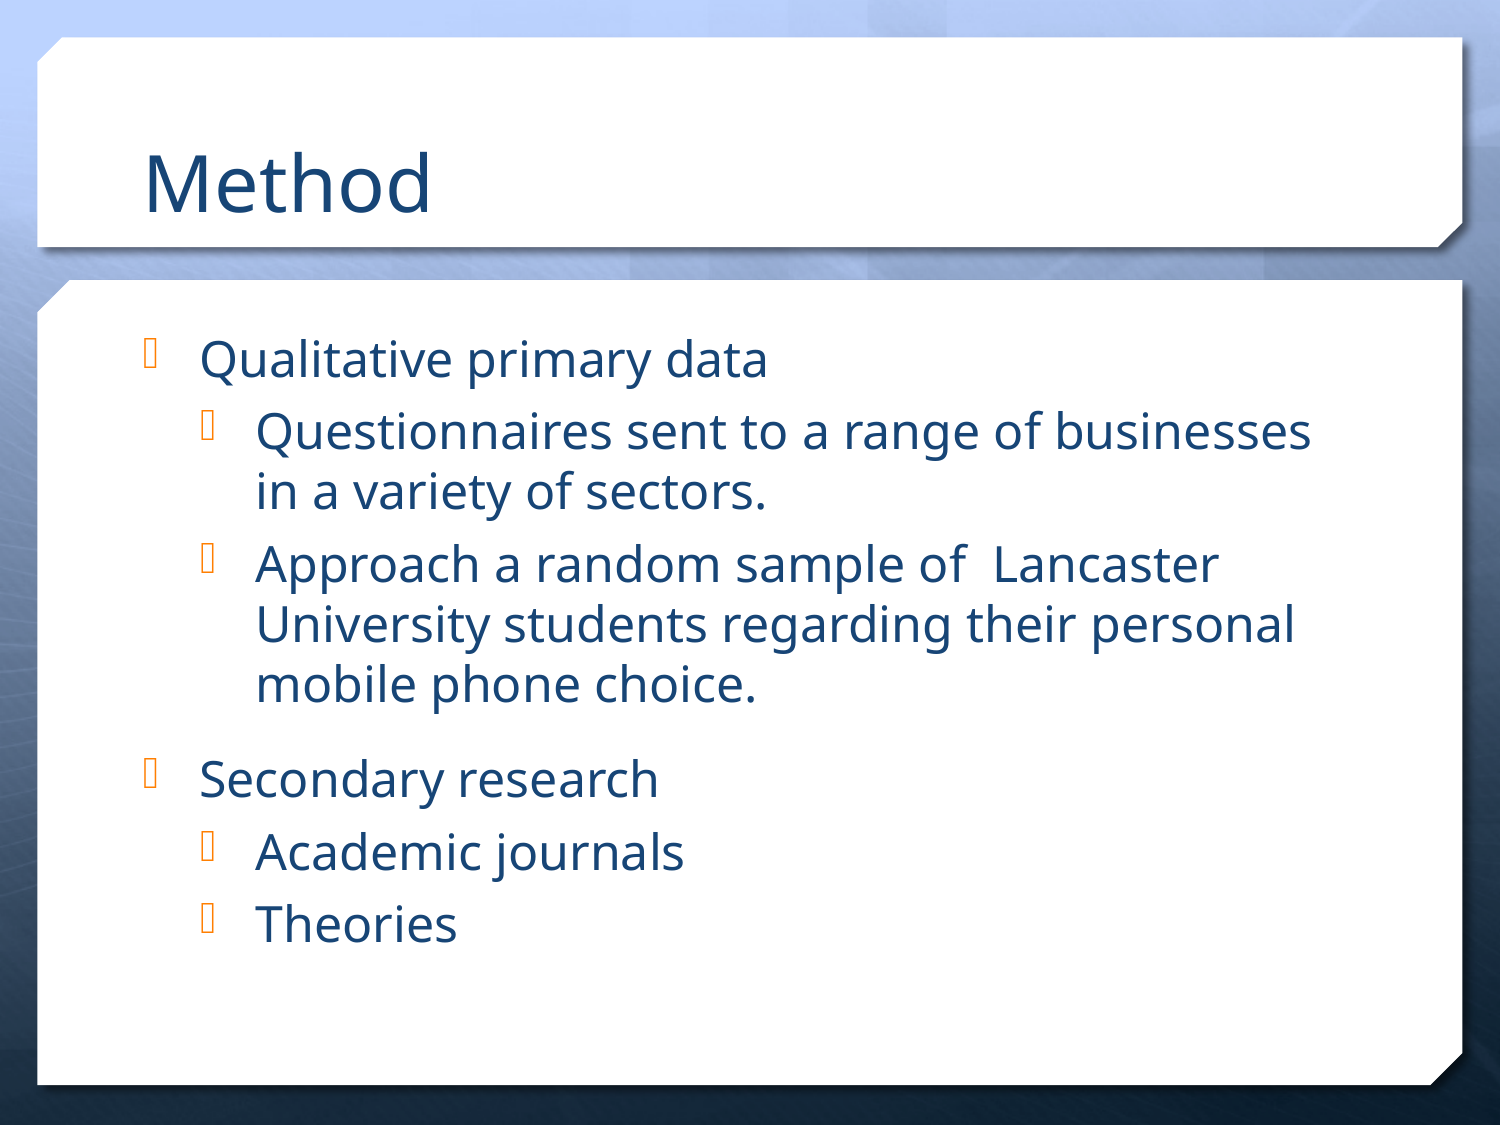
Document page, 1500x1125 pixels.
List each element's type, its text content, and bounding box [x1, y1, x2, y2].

title Method [127, 48, 1372, 236]
list Qualitative primary data Questionnaires sent to a range of businesses in a variety of sectors. Approach a random sample of Lancaster University students regarding their personal mobile phone choice. [127, 319, 1372, 735]
text_box Secondary research Academic journals Theories [127, 740, 1372, 1049]
